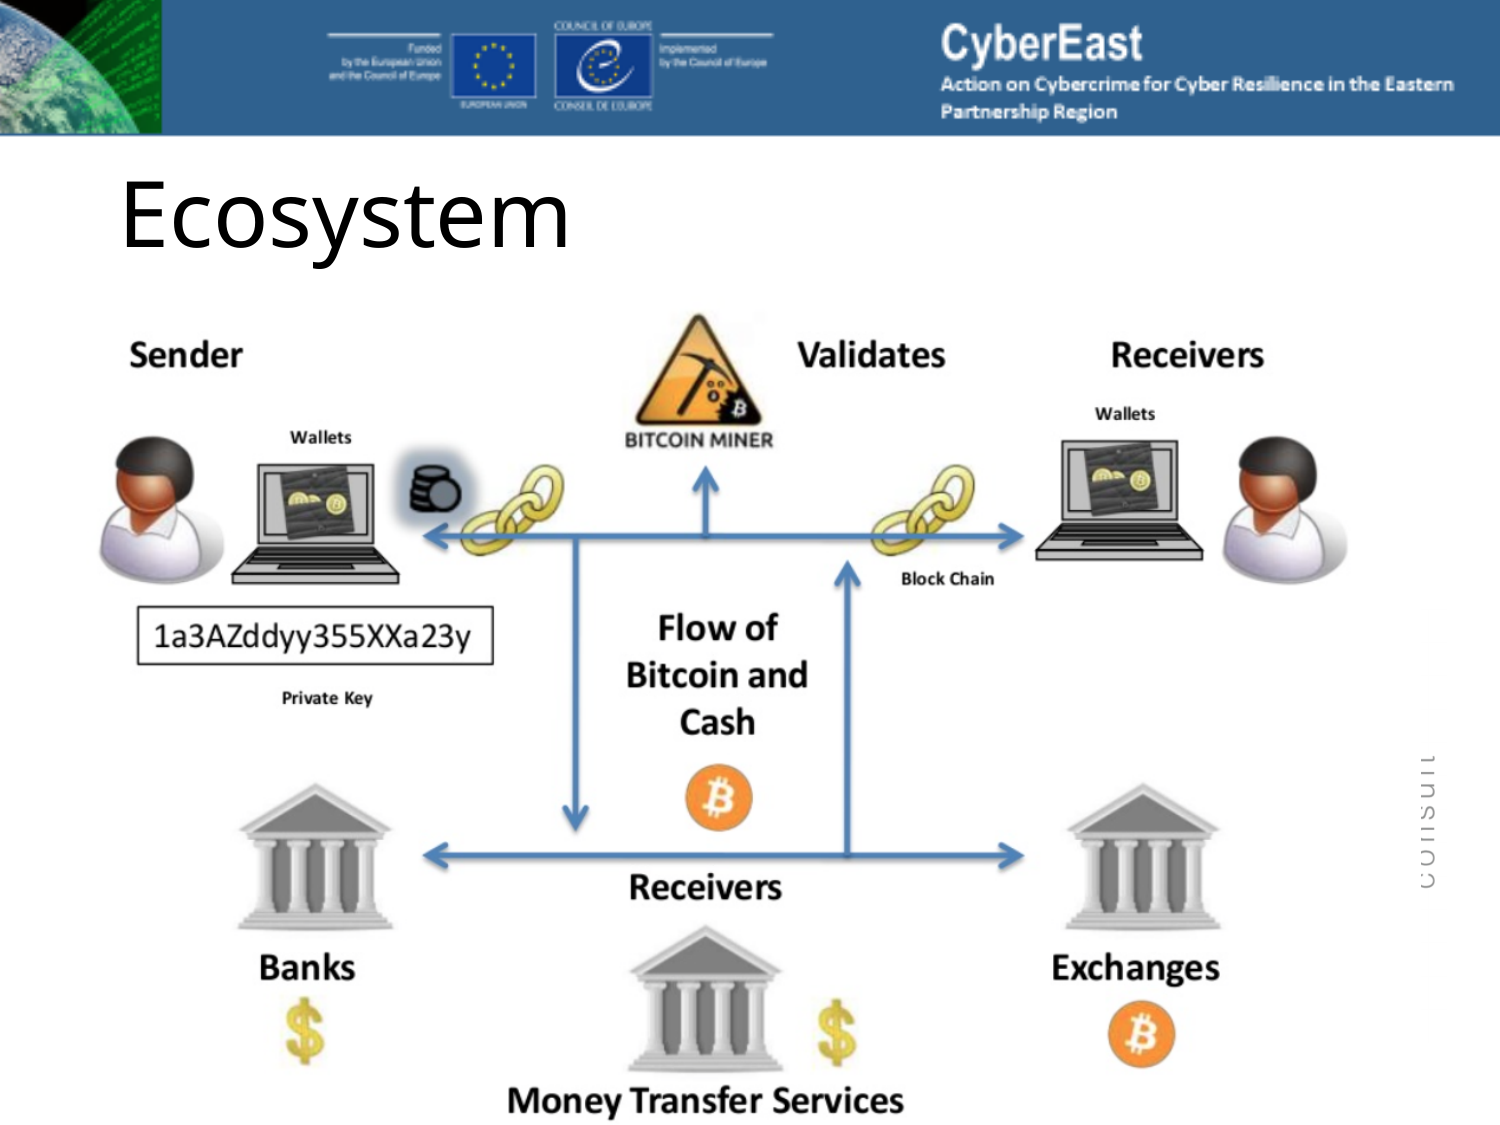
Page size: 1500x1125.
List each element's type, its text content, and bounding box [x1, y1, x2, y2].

title Ecosystem [103, 59, 1397, 277]
picture [0, 0, 1500, 1125]
